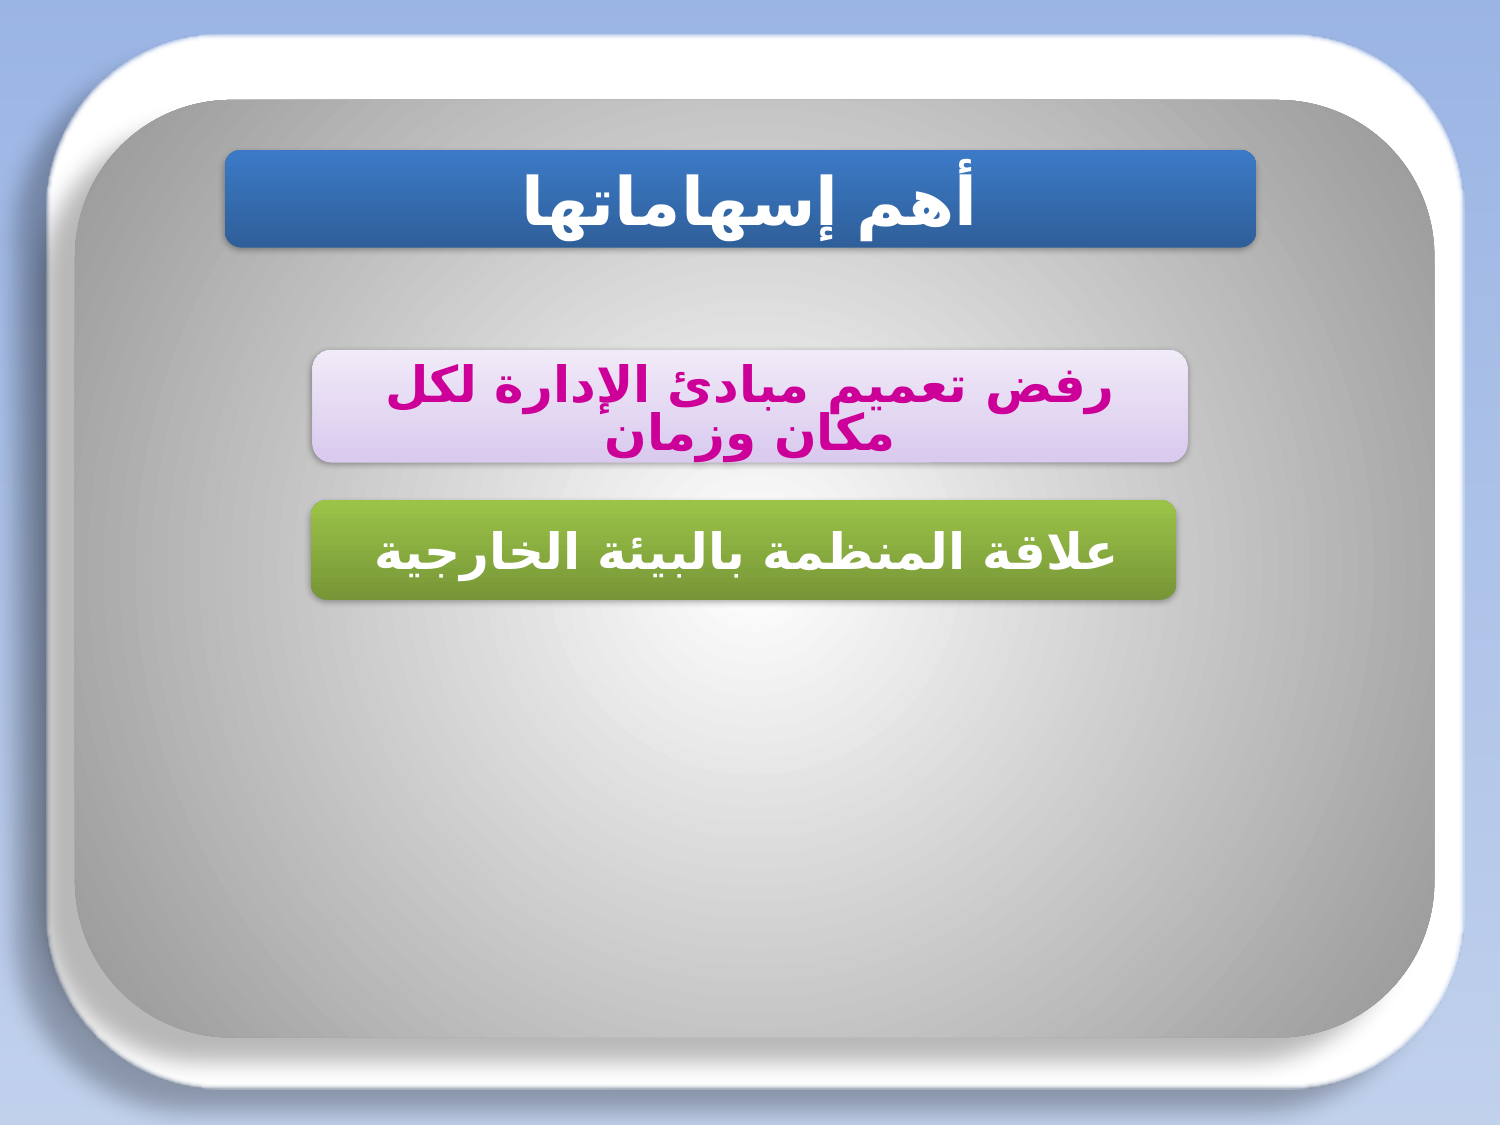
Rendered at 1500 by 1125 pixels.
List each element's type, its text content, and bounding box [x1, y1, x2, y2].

footer اعداد / أ. غادة الرشيد [512, 1042, 988, 1103]
text_box [72, 97, 1437, 1040]
text_box أهم إسهاماتها [224, 149, 1257, 248]
text_box [51, 34, 1468, 1089]
text_box [0, 0, 1500, 1125]
text_box رفض تعميم مبادئ الإدارة لكل مكان وزمان [311, 349, 1189, 464]
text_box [237, 499, 1238, 601]
